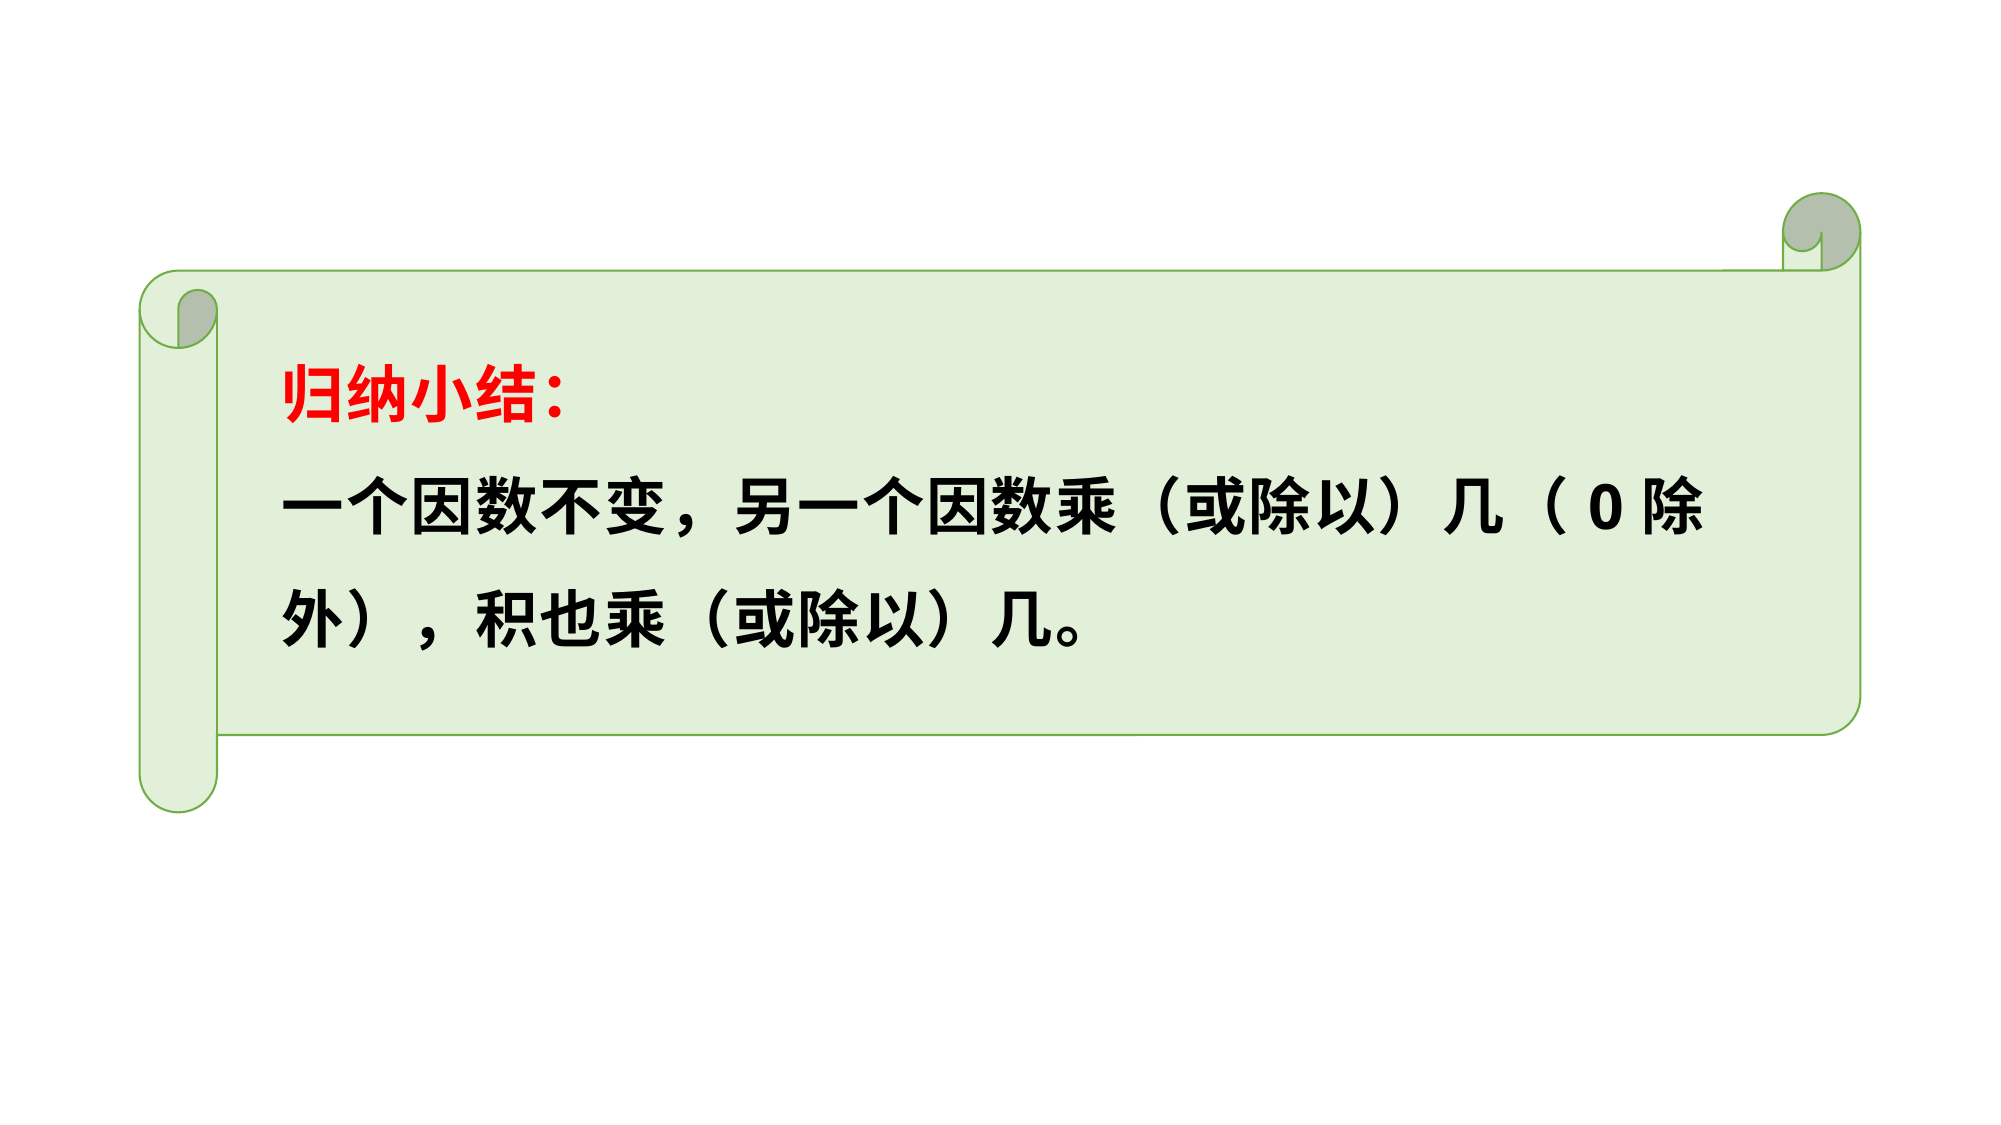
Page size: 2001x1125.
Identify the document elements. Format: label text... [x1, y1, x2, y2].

text_box [138, 192, 1862, 814]
text_box 归纳小结： 一个因数不变，另一个因数乘（或除以）几（0除外），积也乘（或除以）几。 [267, 309, 1838, 662]
